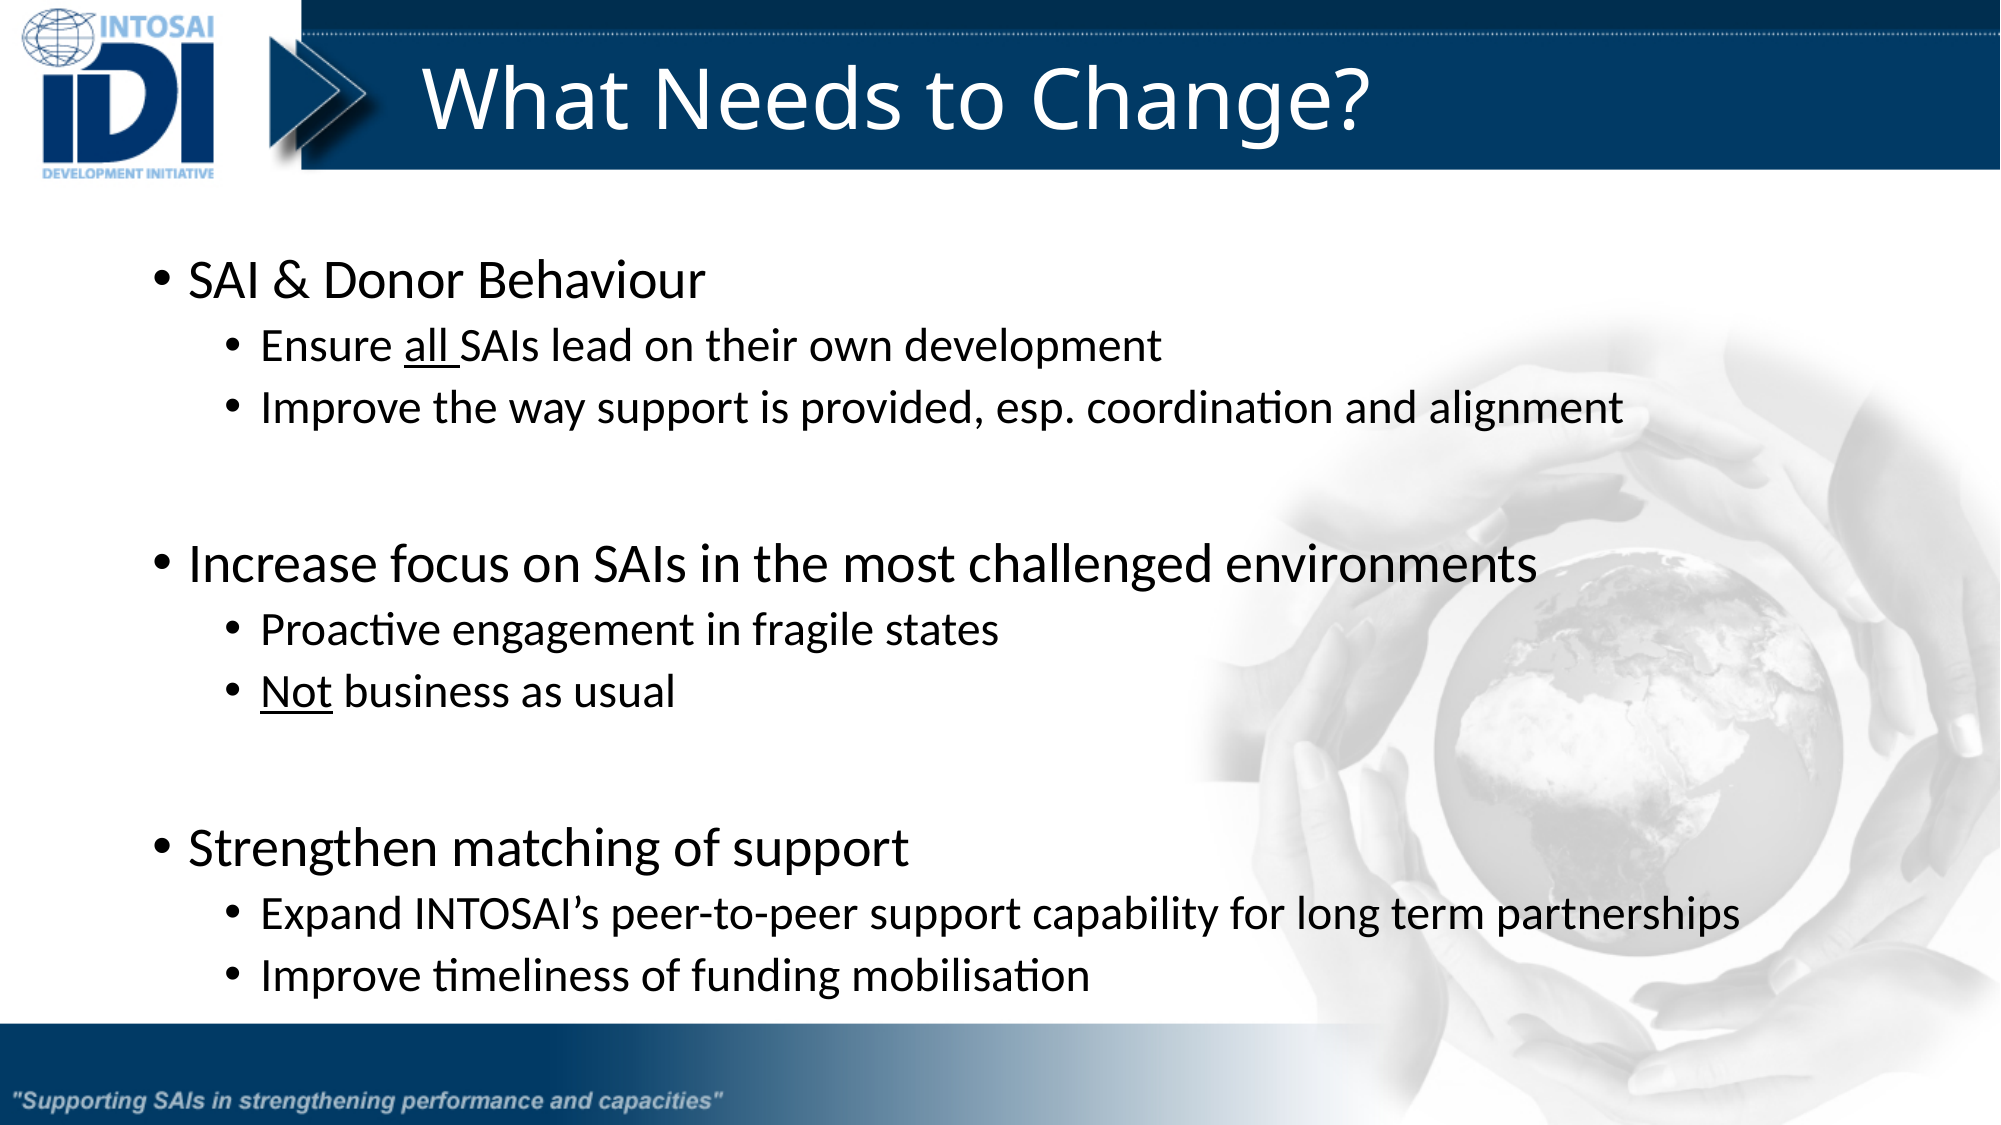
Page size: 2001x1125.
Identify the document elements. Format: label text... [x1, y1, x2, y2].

list SAI & Donor Behaviour Ensure all SAIs lead on their own development Improve the way support is provided, esp. coordination and alignment Increase focus on SAIs in the most challenged environments Proactive engagement in fragile states Not business as usual Strengthen matching of support Expand INTOSAI’s peer-to-peer support capability for long term partnerships Improve timeliness of funding mobilisation [137, 242, 1863, 1014]
picture [0, 0, 2000, 1125]
title What Needs to Change? [406, 49, 1863, 156]
